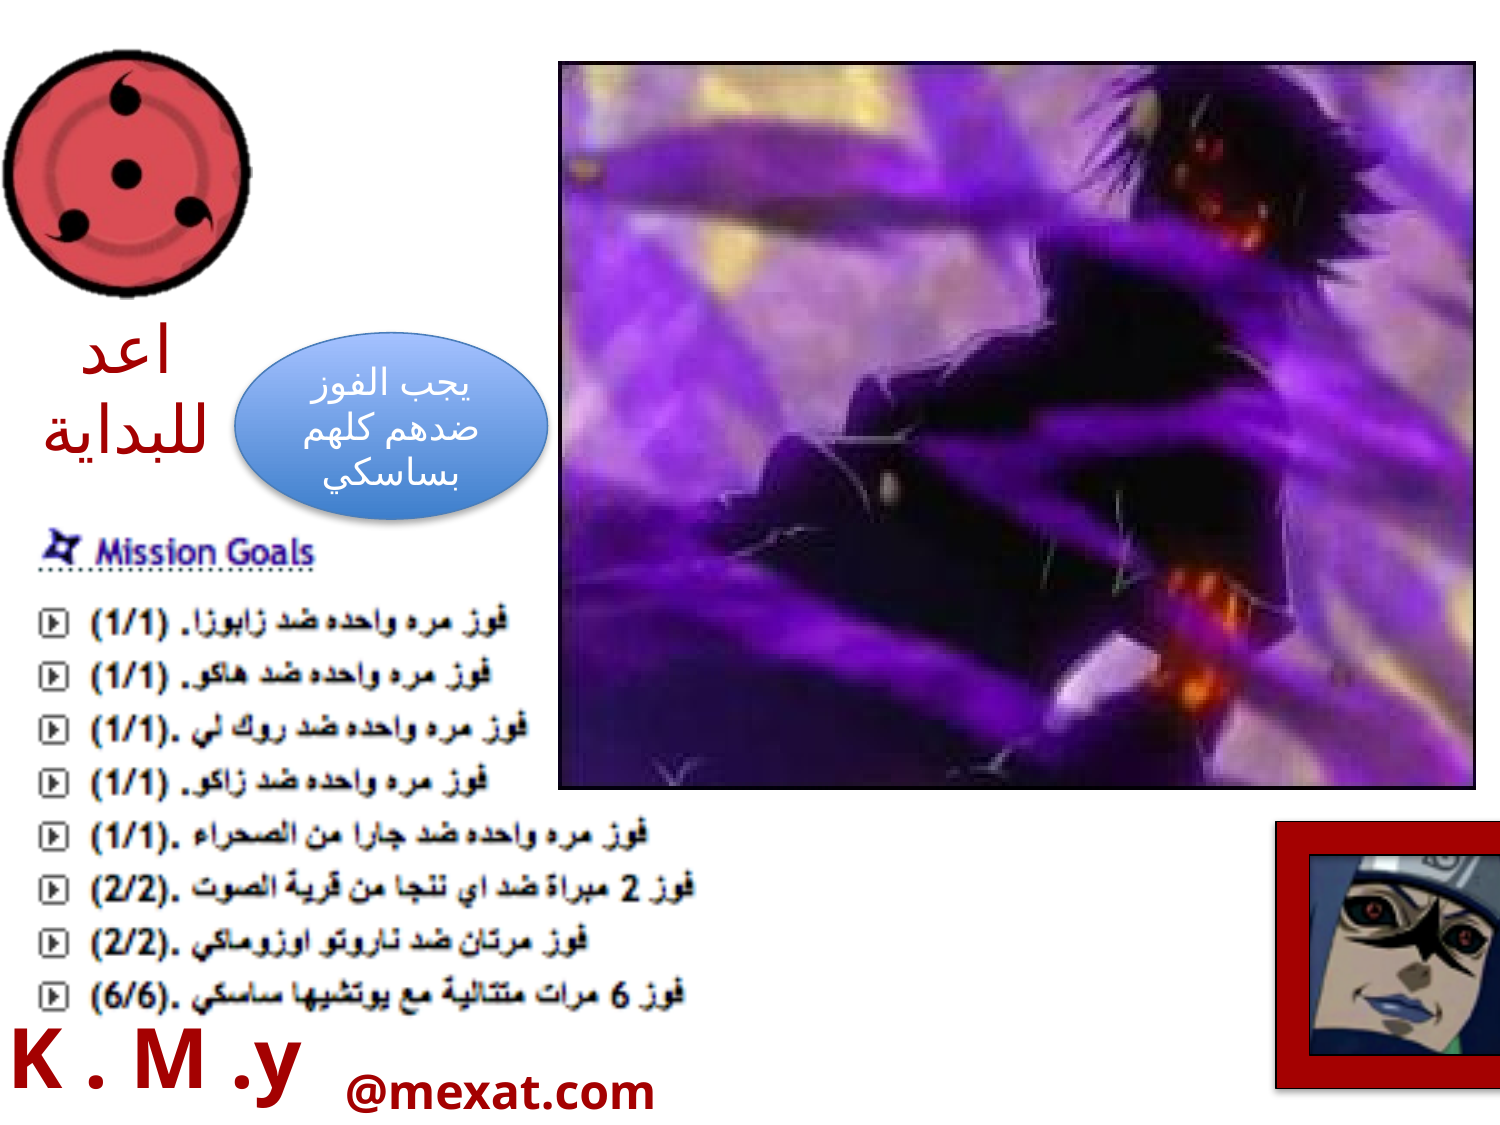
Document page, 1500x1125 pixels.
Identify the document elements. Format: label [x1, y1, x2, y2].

picture [0, 0, 1500, 1125]
text_box [0, 47, 253, 396]
